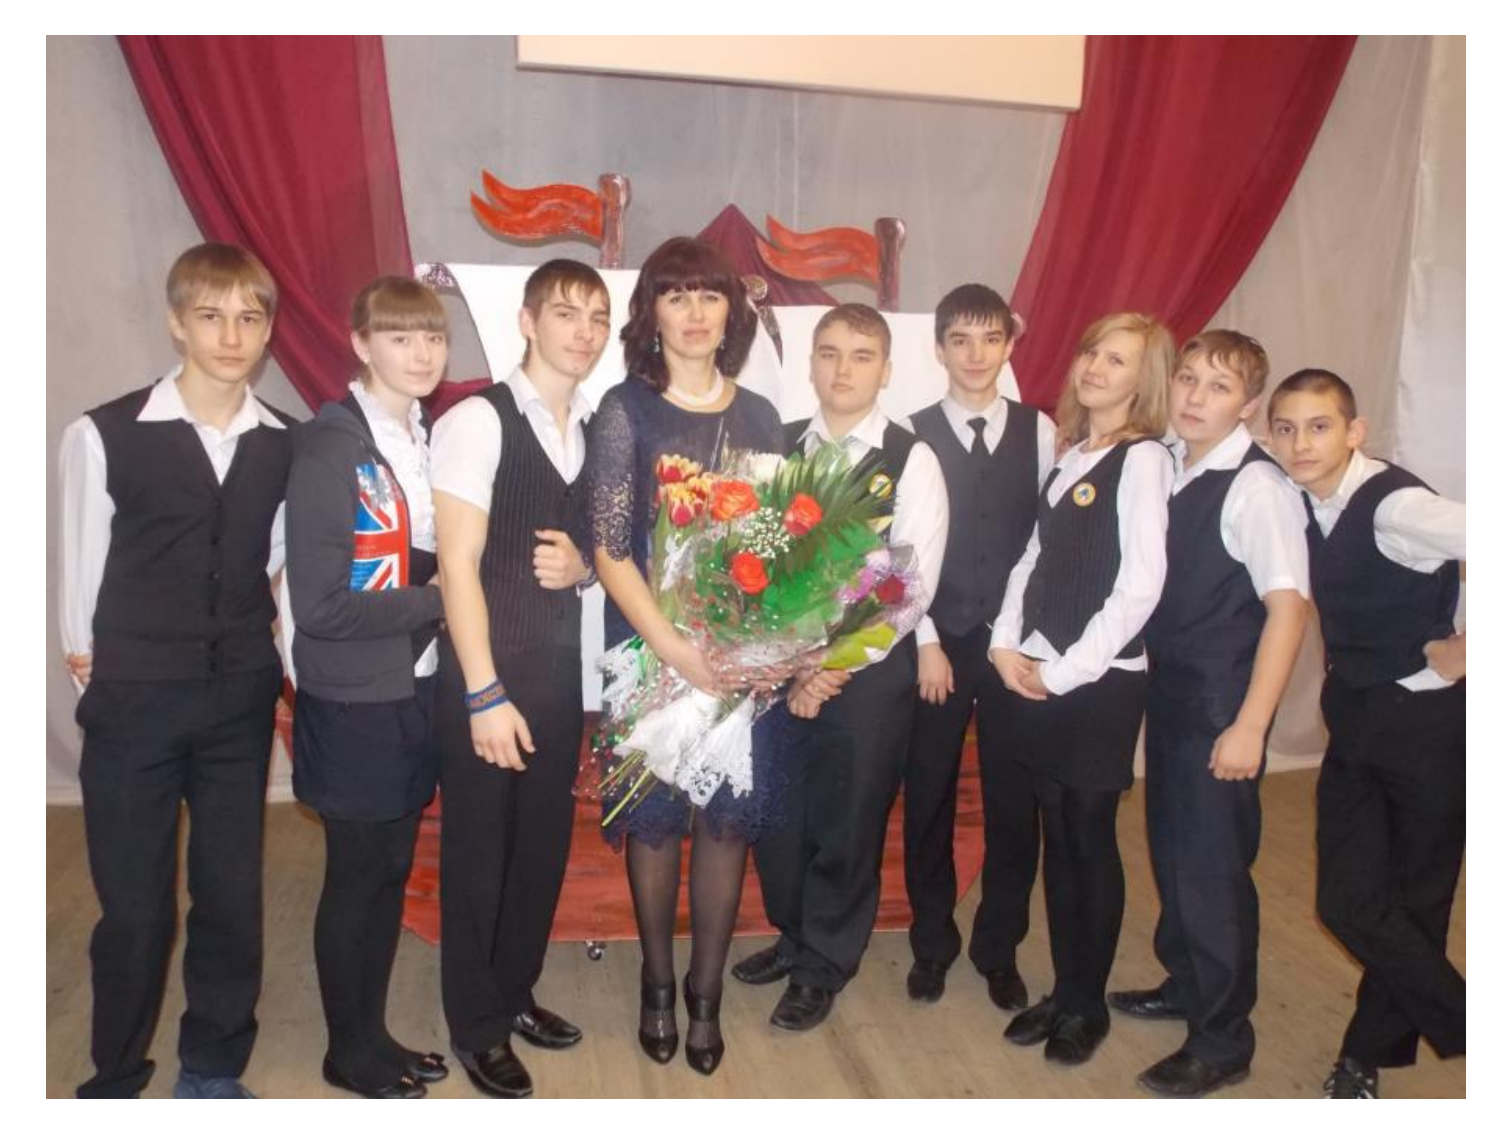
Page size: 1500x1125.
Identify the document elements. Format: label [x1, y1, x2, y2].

picture [46, 34, 1466, 1100]
